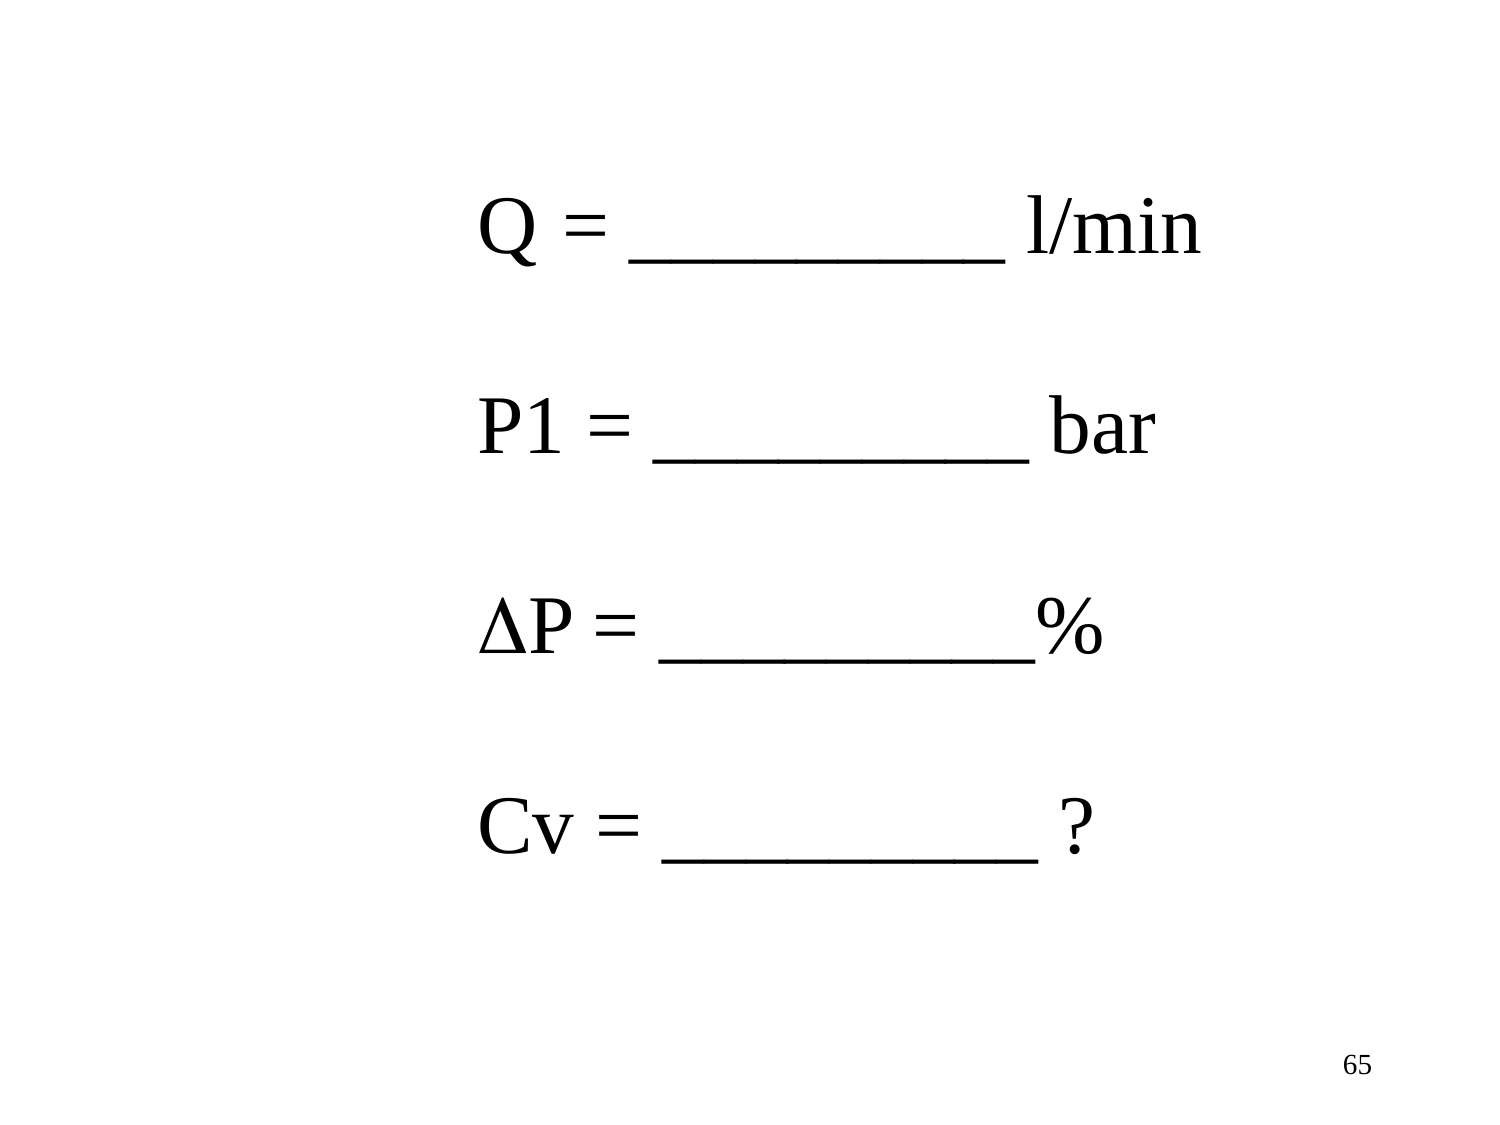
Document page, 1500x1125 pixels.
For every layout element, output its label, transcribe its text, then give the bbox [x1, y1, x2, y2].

slide_number 65 [1074, 1024, 1388, 1101]
text_box Q = _________ l/min P1 = _________ bar P = _________% Cv = _________ ? [462, 162, 1338, 878]
